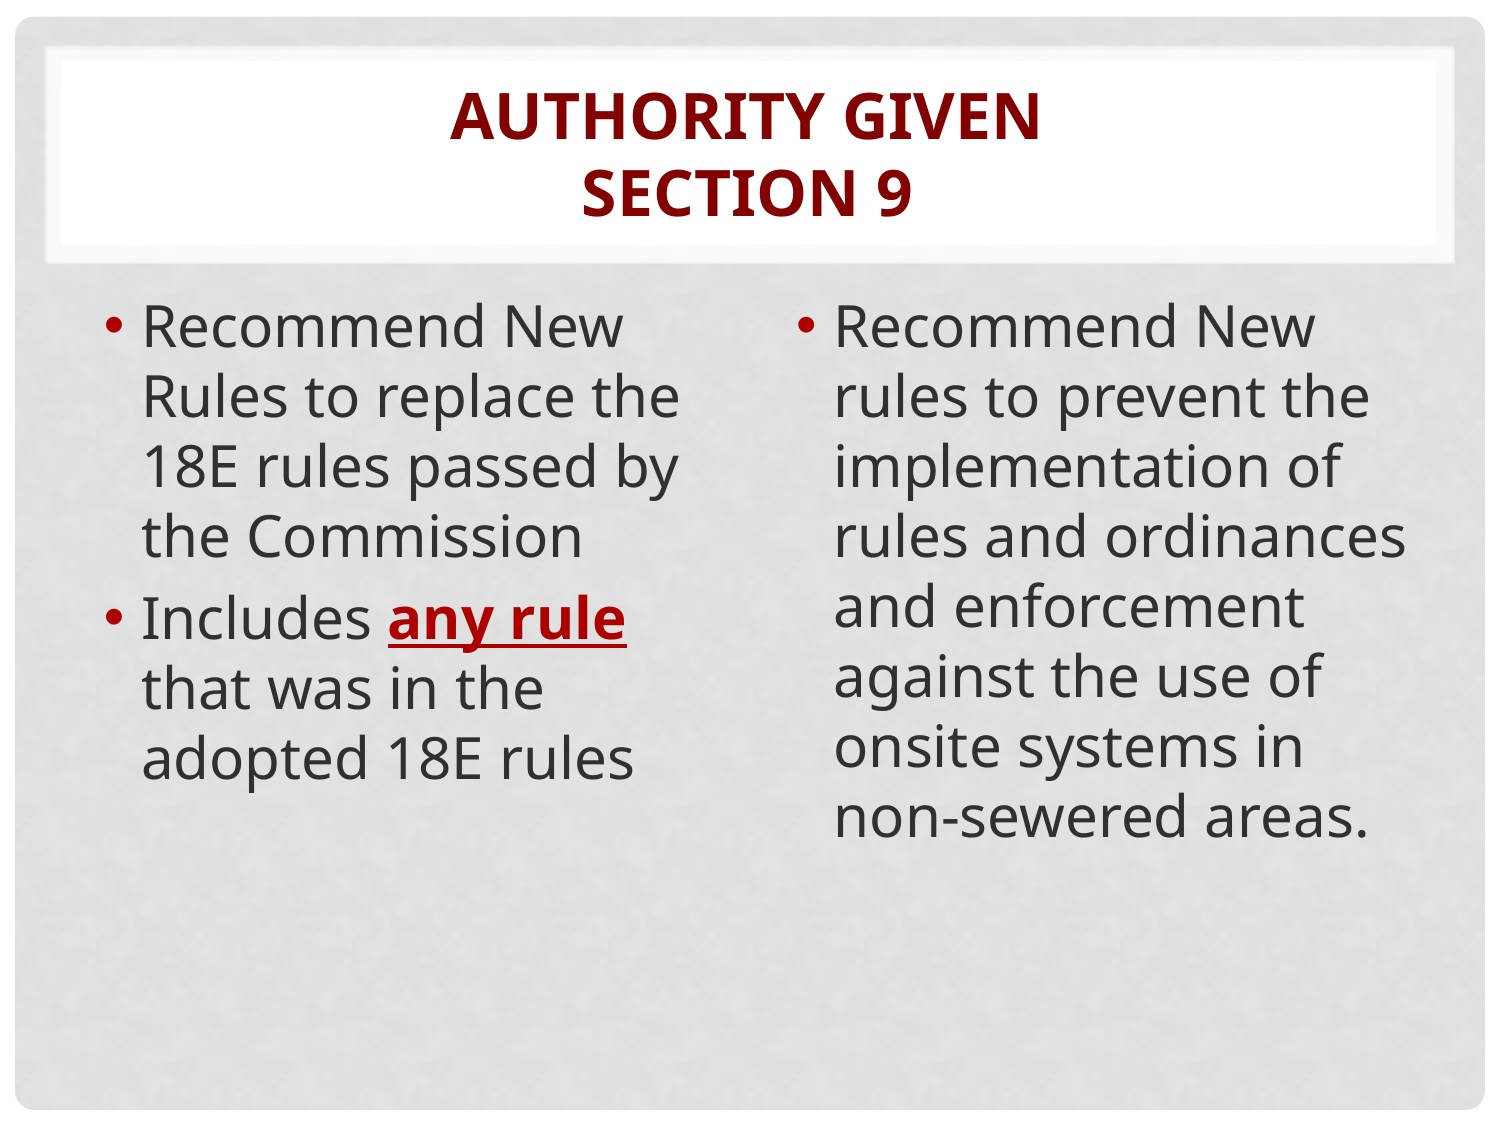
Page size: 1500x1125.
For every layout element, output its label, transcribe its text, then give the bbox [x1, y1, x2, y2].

list Recommend New rules to prevent the implementation of rules and ordinances and enforcement against the use of onsite systems in non-sewered areas. [762, 281, 1425, 1005]
title Authority given section 9 [69, 66, 1425, 238]
list Recommend New Rules to replace the 18E rules passed by the Commission Includes any rule that was in the adopted 18E rules [69, 281, 733, 1005]
